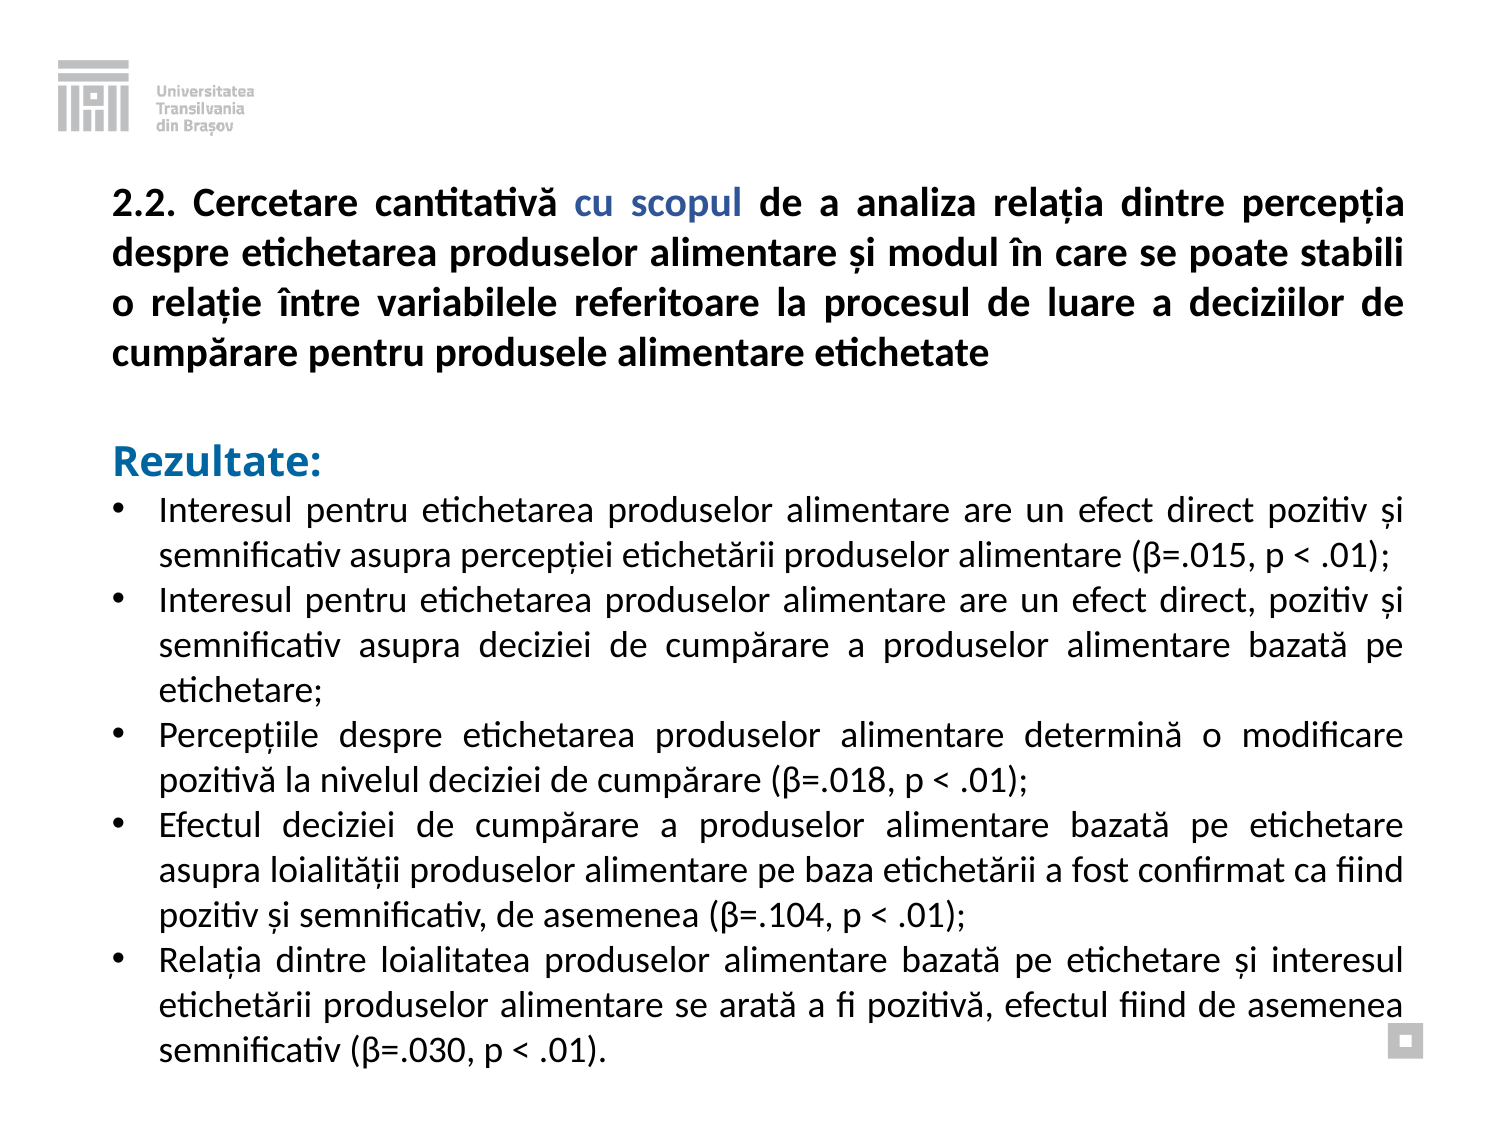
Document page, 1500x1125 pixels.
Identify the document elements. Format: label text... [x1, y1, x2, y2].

picture [58, 60, 254, 136]
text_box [1387, 1023, 1424, 1059]
text_box 2.2. Cercetare cantitativă cu scopul de a analiza relația dintre percepția despre etichetarea produselor alimentare și modul în care se poate stabili o relație între variabilele referitoare la procesul de luare a deciziilor de cumpărare pentru produsele alimentare etichetate Rezultate: Interesul pentru etichetarea produselor alimentare are un efect direct pozitiv și semnificativ asupra percepției etichetării produselor alimentare (β=.015, p < .01); Interesul pentru etichetarea produselor alimentare are un efect direct, pozitiv și semnificativ asupra deciziei de cumpărare a produselor alimentare bazată pe etichetare; Percepțiile despre etichetarea produselor alimentare determină o modificare pozitivă la nivelul deciziei de cumpărare (β=.018, p < .01); Efectul deciziei de cumpărare a produselor alimentare bazată pe etichetare asupra loialității produselor alimentare pe baza etichetării a fost confirmat ca fiind pozitiv și semnificativ, de asemenea (β=.104, p < .01); Relația dintre loialitatea produselor alimentare bazată pe etichetare și interesul etichetării produselor alimentare se arată a fi pozitivă, efectul fiind de asemenea semnificativ (β=.030, p < .01). [97, 167, 1420, 1077]
